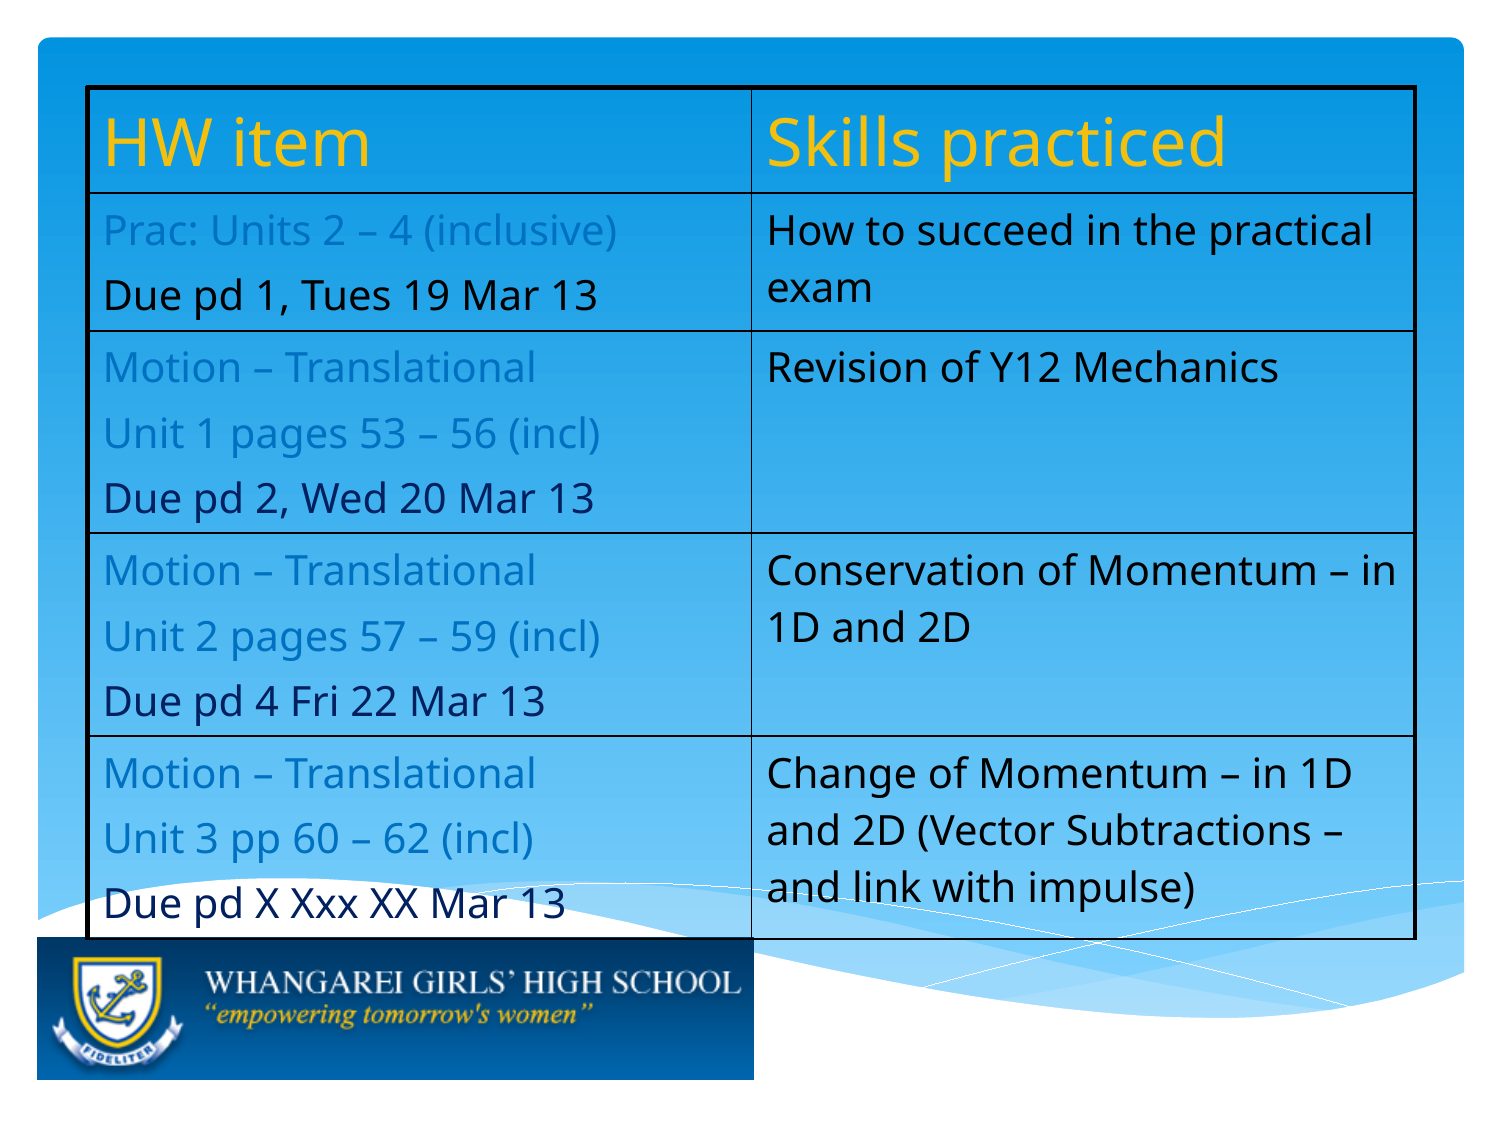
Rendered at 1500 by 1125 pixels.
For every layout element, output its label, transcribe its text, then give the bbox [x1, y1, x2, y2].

table_cell Revision of Y12 Mechanics [752, 332, 1413, 532]
picture [37, 937, 754, 1080]
table_header HW item [90, 90, 751, 192]
table_header Skills practiced [752, 90, 1413, 192]
table_cell How to succeed in the practical exam [752, 194, 1413, 330]
table_cell Prac: Units 2 – 4 (inclusive) Due pd 1, Tues 19 Mar 13 [90, 194, 751, 330]
table_cell Change of Momentum – in 1D and 2D (Vector Subtractions – and link with impulse) [752, 737, 1413, 938]
table_cell Motion – Translational Unit 2 pages 57 – 59 (incl) Due pd 4 Fri 22 Mar 13 [90, 534, 751, 735]
table_cell Conservation of Momentum – in 1D and 2D [752, 534, 1413, 735]
table_cell Motion – Translational Unit 1 pages 53 – 56 (incl) Due pd 2, Wed 20 Mar 13 [90, 332, 751, 532]
table_cell Motion – Translational Unit 3 pp 60 – 62 (incl) Due pd X Xxx XX Mar 13 [90, 737, 751, 935]
